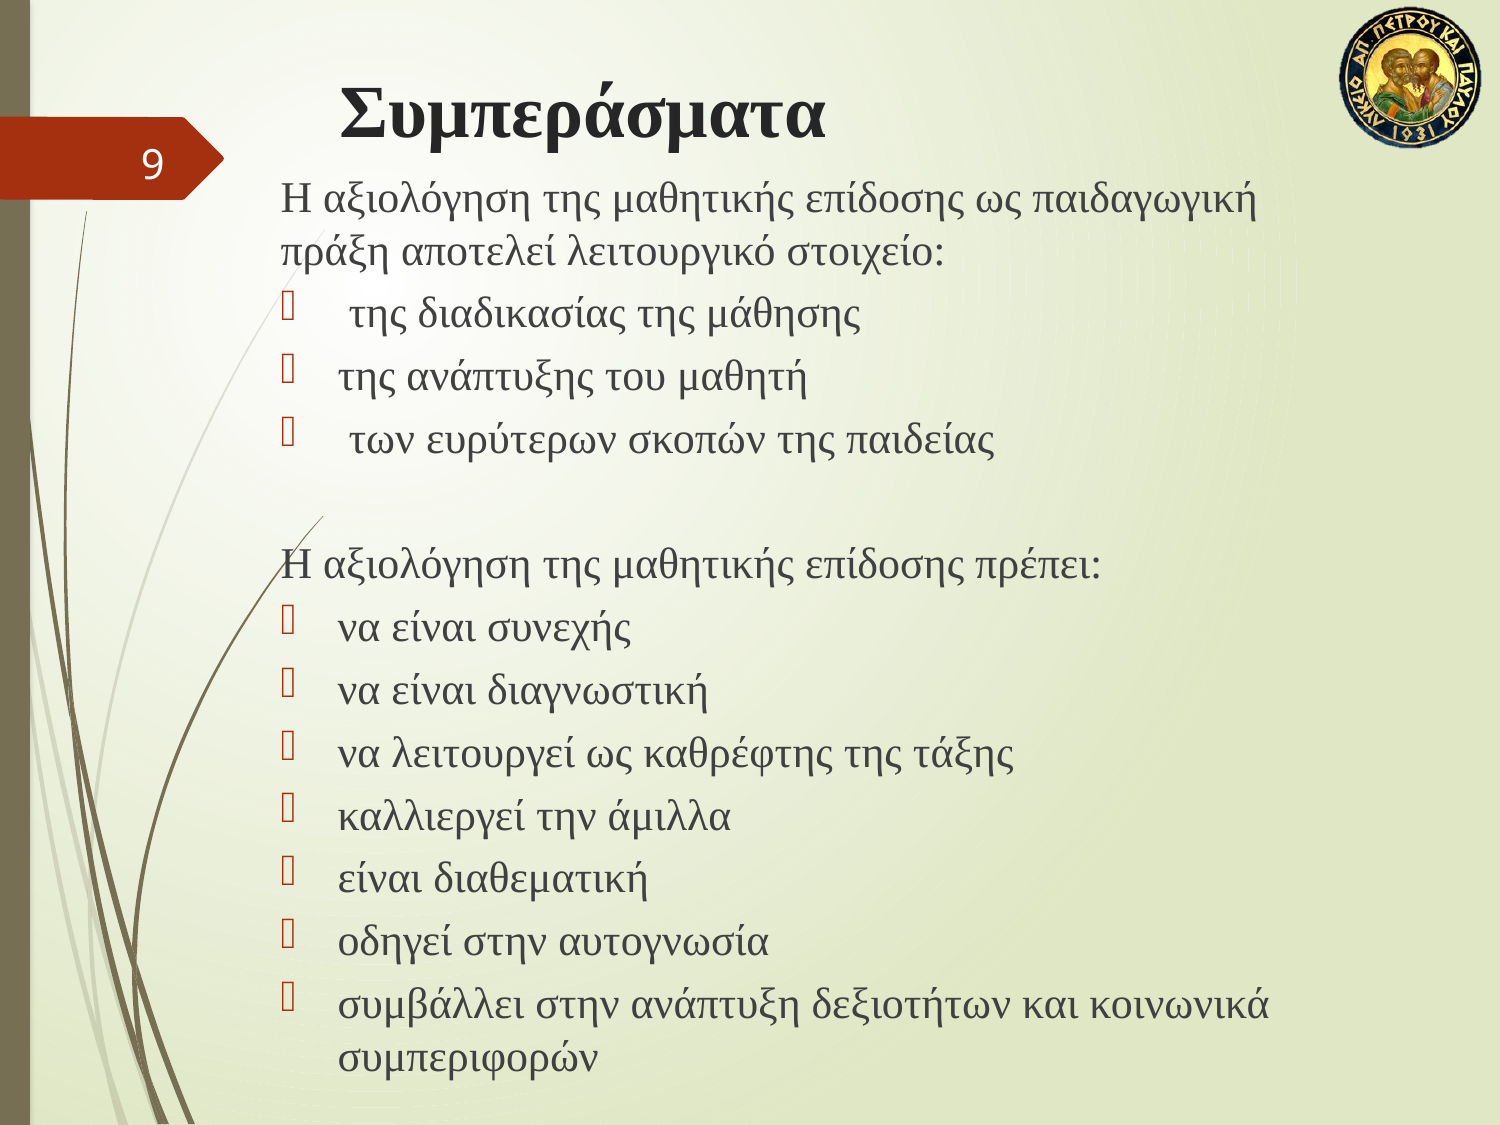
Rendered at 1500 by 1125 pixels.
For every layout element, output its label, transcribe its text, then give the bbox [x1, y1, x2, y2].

picture [1328, 0, 1495, 160]
slide_number 9 [83, 136, 180, 197]
list Η αξιολόγηση της μαθητικής επίδοσης ως παιδαγωγική πράξη αποτελεί λειτουργικό στοιχείο: της διαδικασίας της μάθησης της ανάπτυξης του μαθητή των ευρύτερων σκοπών της παιδείας Η αξιολόγηση της μαθητικής επίδοσης πρέπει: να είναι συνεχής να είναι διαγνωστική να λειτουργεί ως καθρέφτης της τάξης καλλιεργεί την άμιλλα είναι διαθεματική οδηγεί στην αυτογνωσία συμβάλλει στην ανάπτυξη δεξιοτήτων και κοινωνικά συμπεριφορών [265, 160, 1347, 1094]
title Συμπεράσματα [324, 54, 1406, 173]
